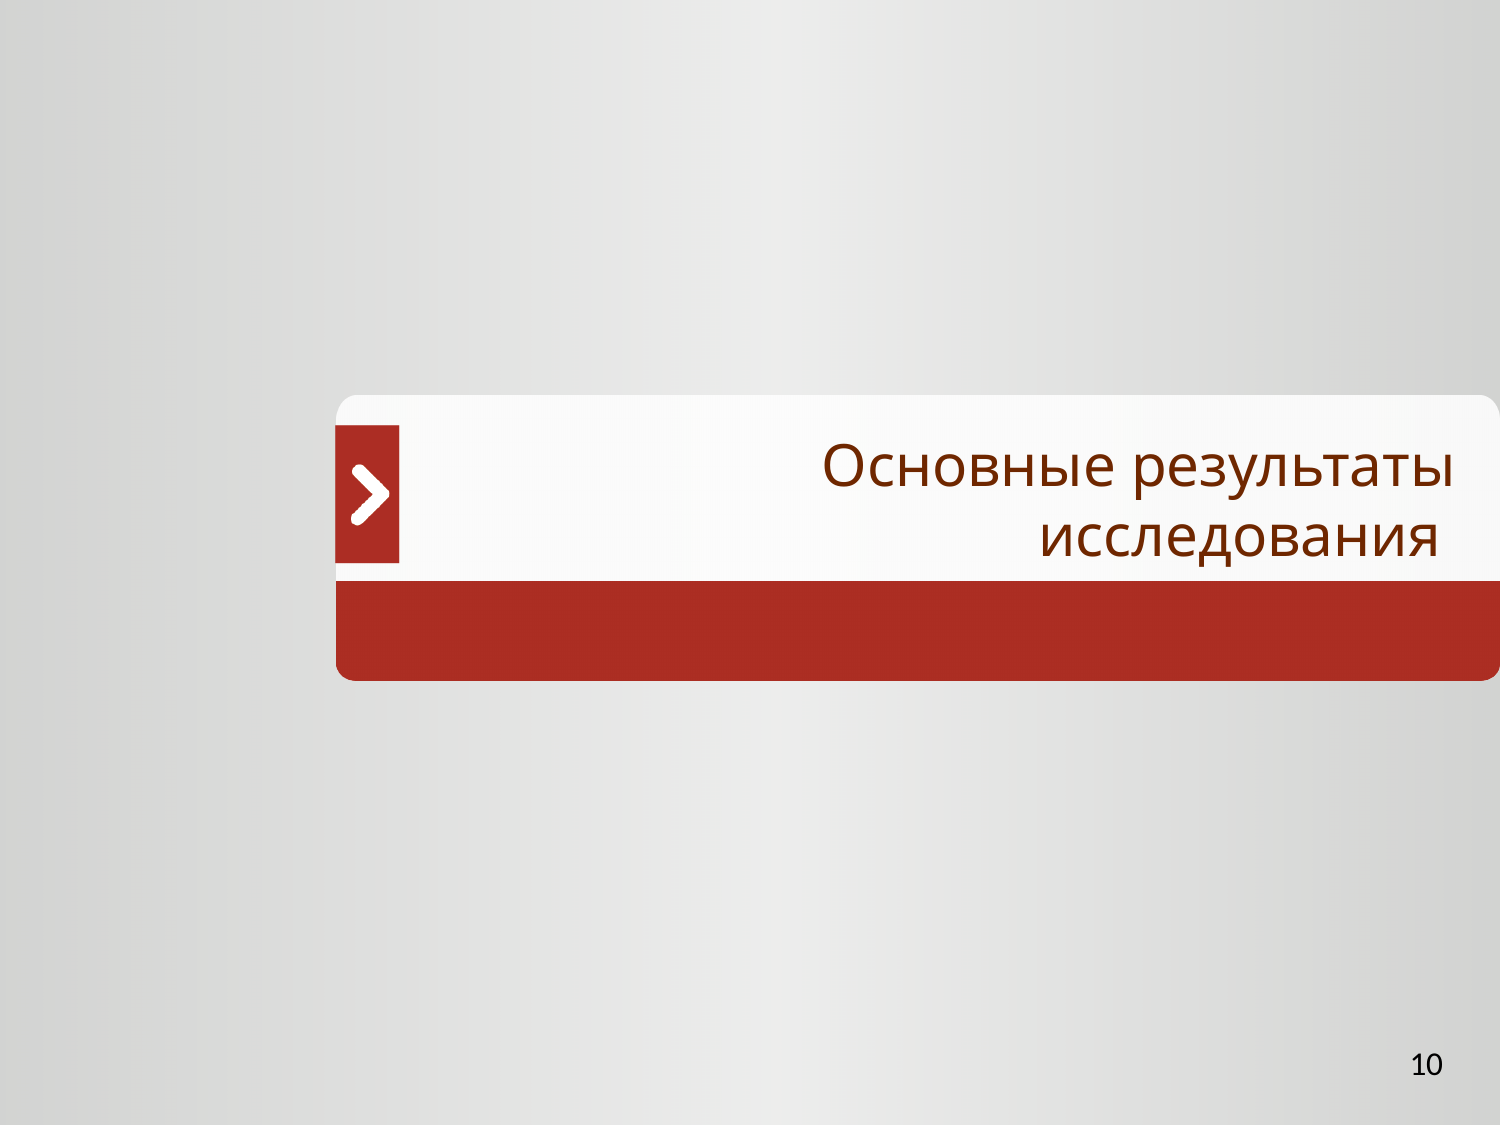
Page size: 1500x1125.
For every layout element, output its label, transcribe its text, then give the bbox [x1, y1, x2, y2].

list Основные результаты исследования [407, 420, 1471, 563]
picture [0, 0, 1500, 1125]
